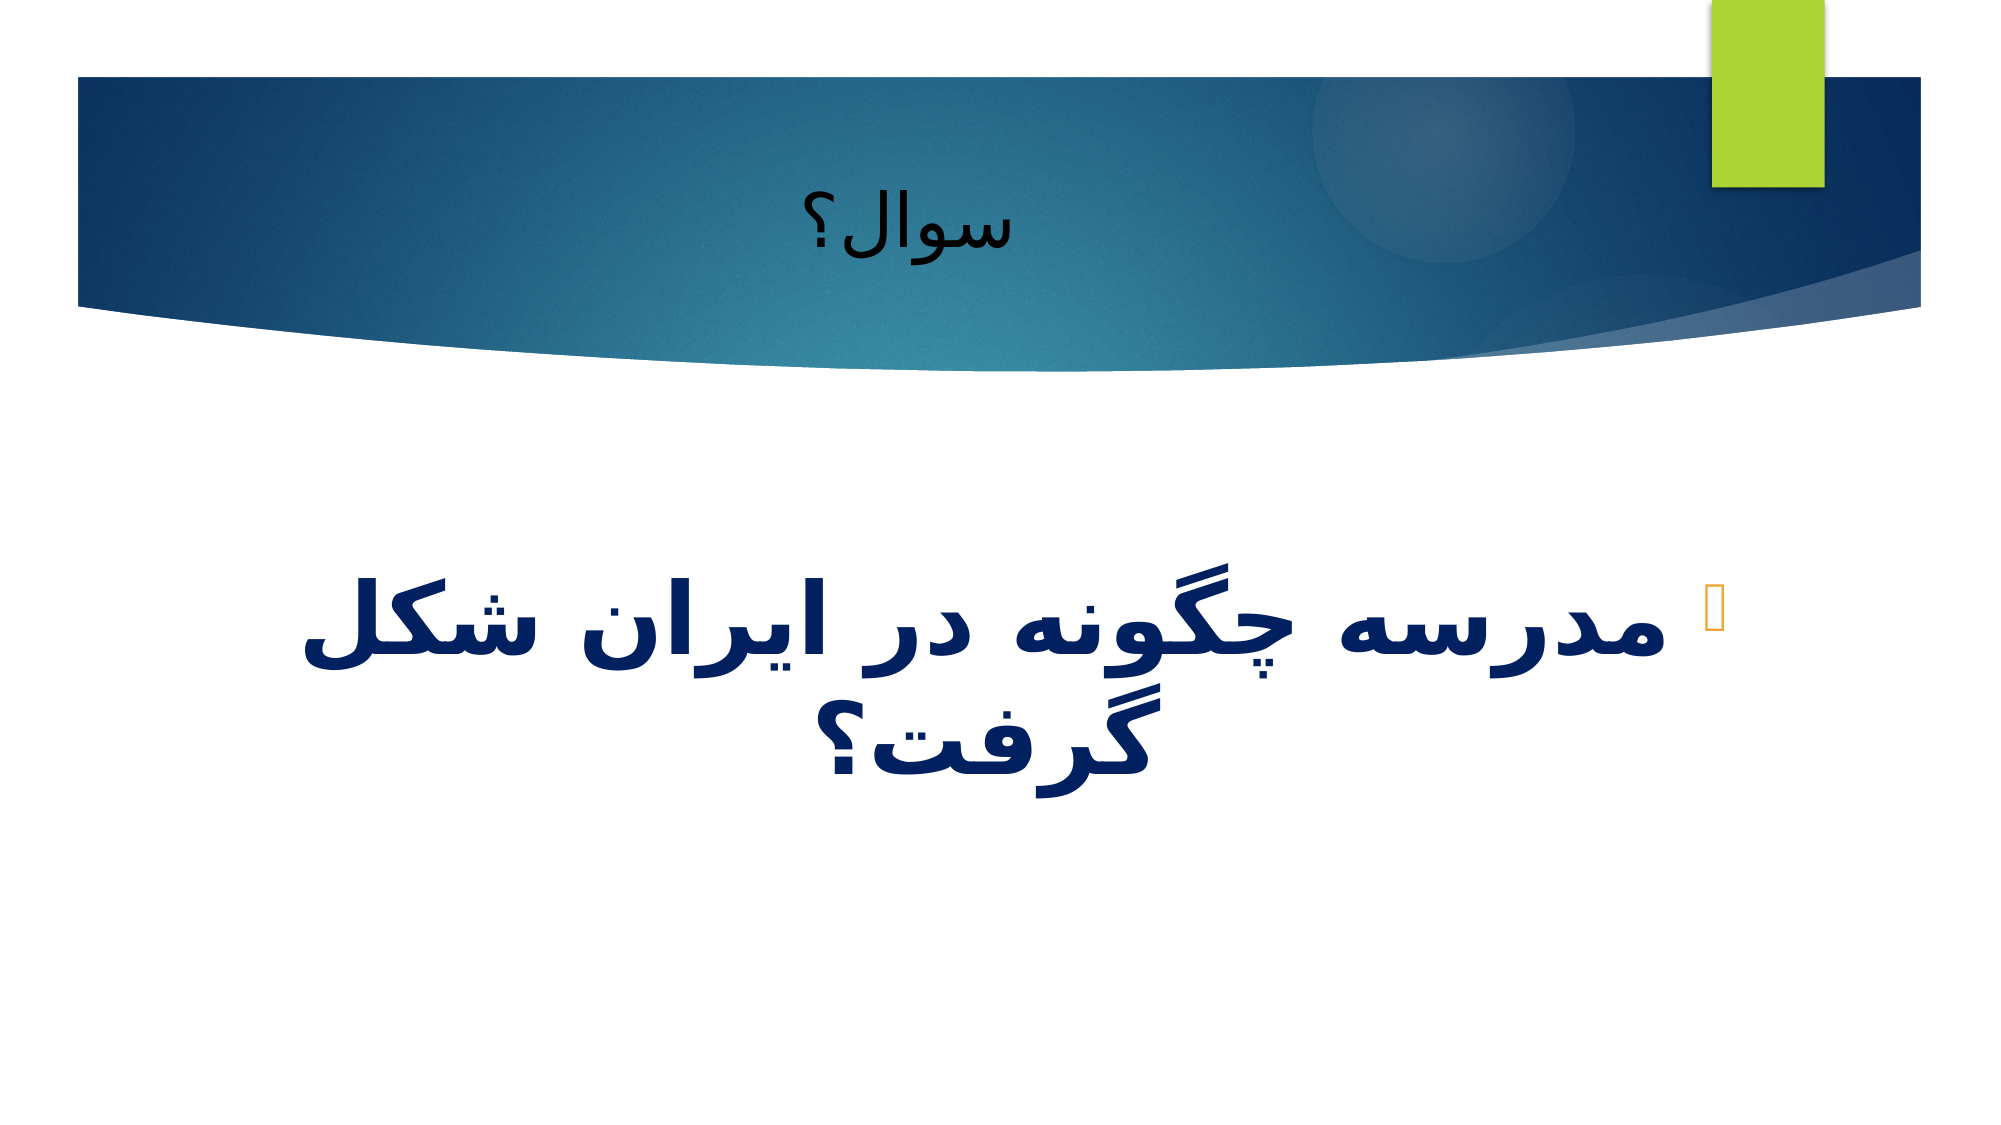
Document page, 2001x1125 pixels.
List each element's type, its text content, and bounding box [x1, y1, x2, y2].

title سوال؟ [189, 159, 1627, 276]
list مدرسه چگونه در ایران شکل گرفت؟ [189, 427, 1839, 988]
